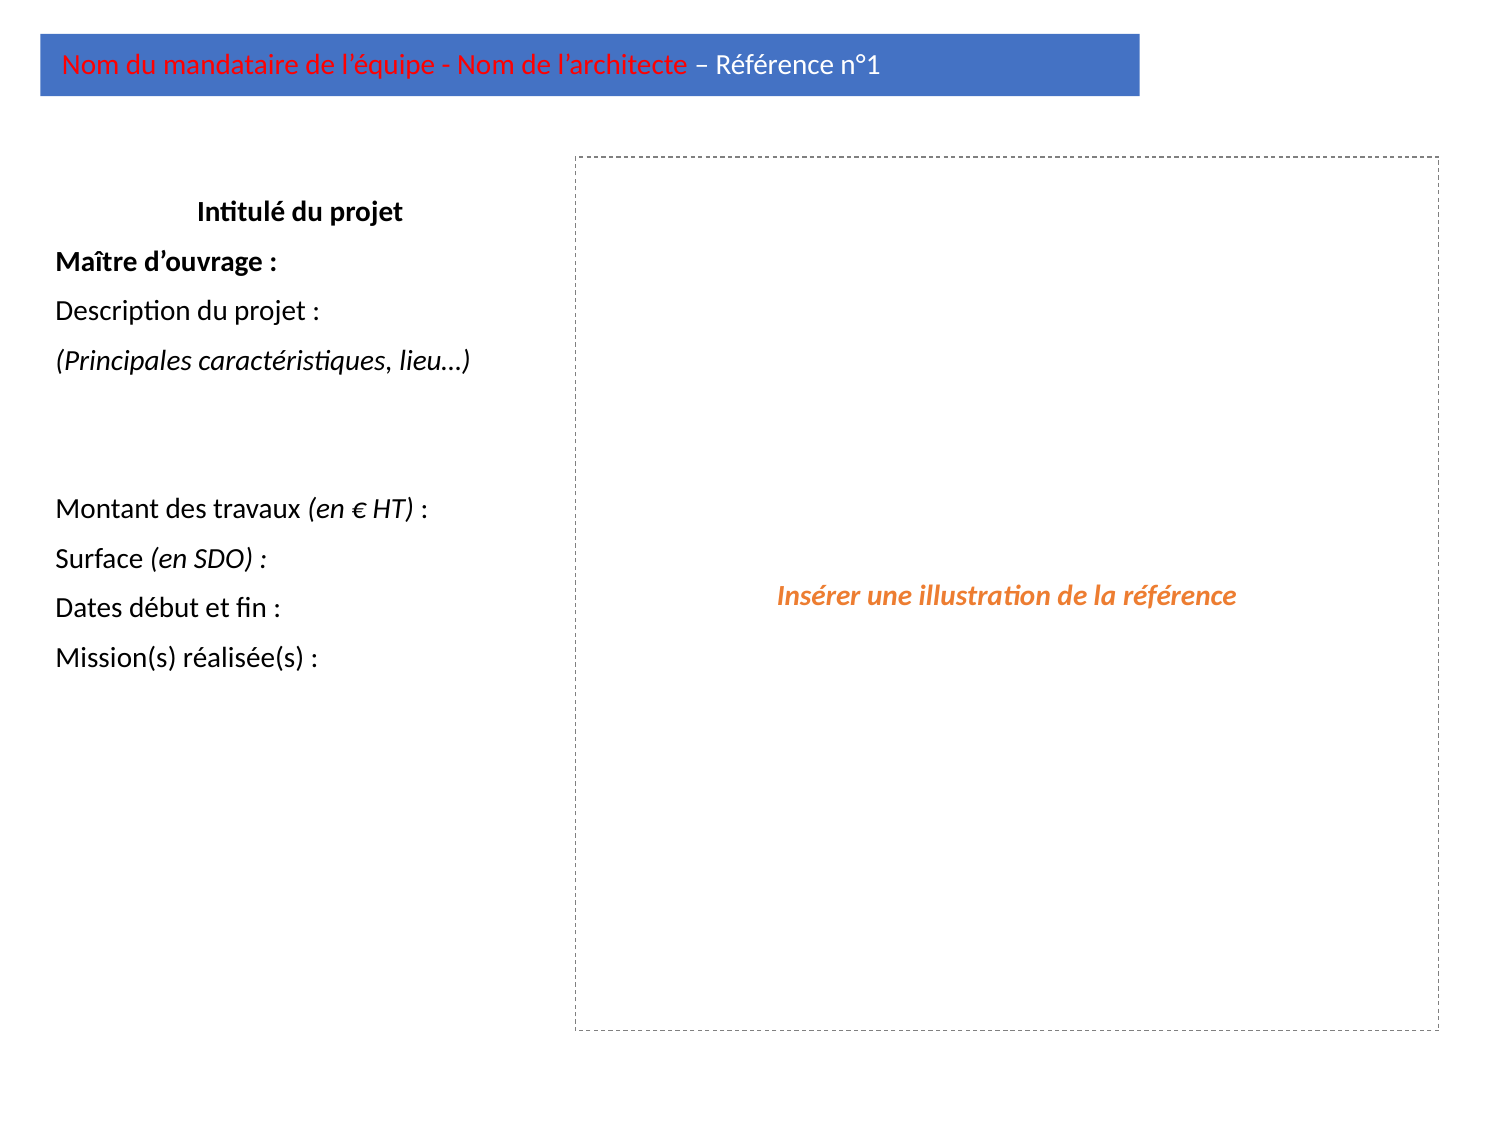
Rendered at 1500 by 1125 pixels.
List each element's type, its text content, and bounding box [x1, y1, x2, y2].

text_box Intitulé du projet Maître d’ouvrage : Description du projet : (Principales caractéristiques, lieu…) Montant des travaux (en € HT) : Surface (en SDO) : Dates début et fin : Mission(s) réalisée(s) : [40, 184, 561, 681]
text_box Nom du mandataire de l’équipe - Nom de l’architecte – Référence n°1 [40, 33, 1140, 97]
text_box Insérer une illustration de la référence [574, 156, 1440, 1032]
